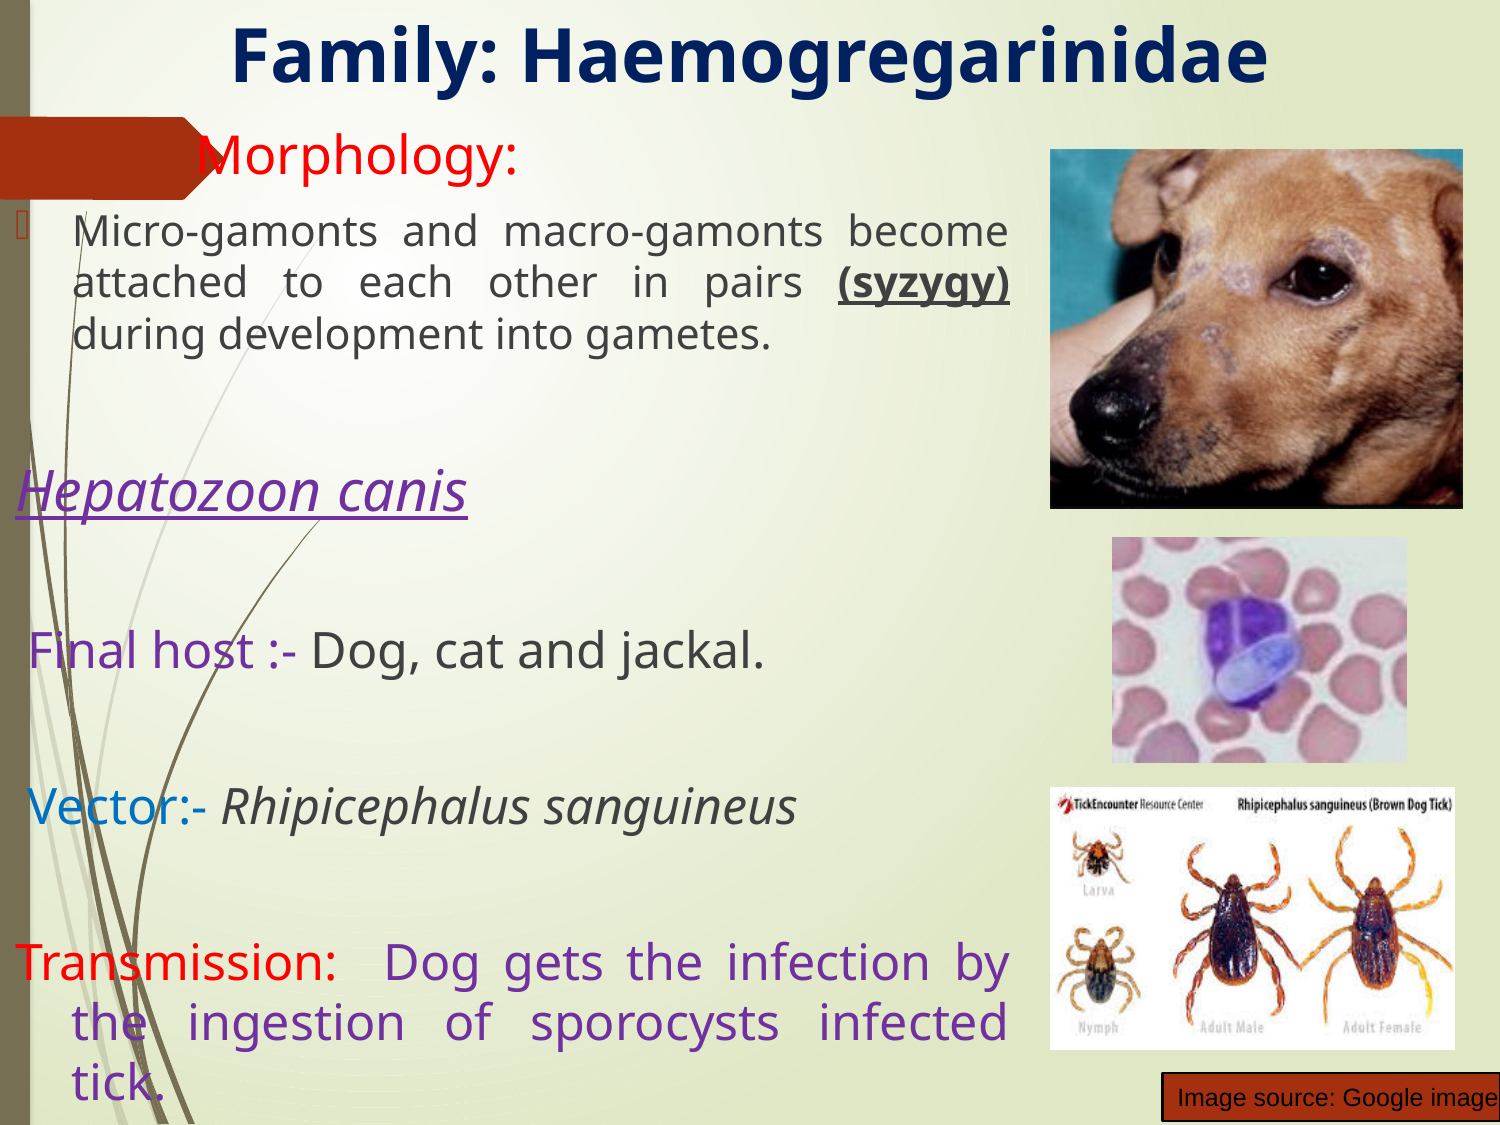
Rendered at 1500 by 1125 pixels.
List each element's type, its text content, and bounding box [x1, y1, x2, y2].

picture [1049, 787, 1455, 1051]
title Family: Haemogregarinidae [0, 0, 1500, 225]
text_box Image source: Google image [1162, 1072, 1500, 1121]
list Morphology: Micro-gamonts and macro-gamonts become attached to each other in pairs (syzygy) during development into gametes. Hepatozoon canis Final host :- Dog, cat and jackal. Vector:- Rhipicephalus sanguineus Transmission: Dog gets the infection by the ingestion of sporocysts infected tick. [0, 113, 1025, 1125]
picture [1112, 537, 1407, 763]
picture [1049, 149, 1463, 509]
